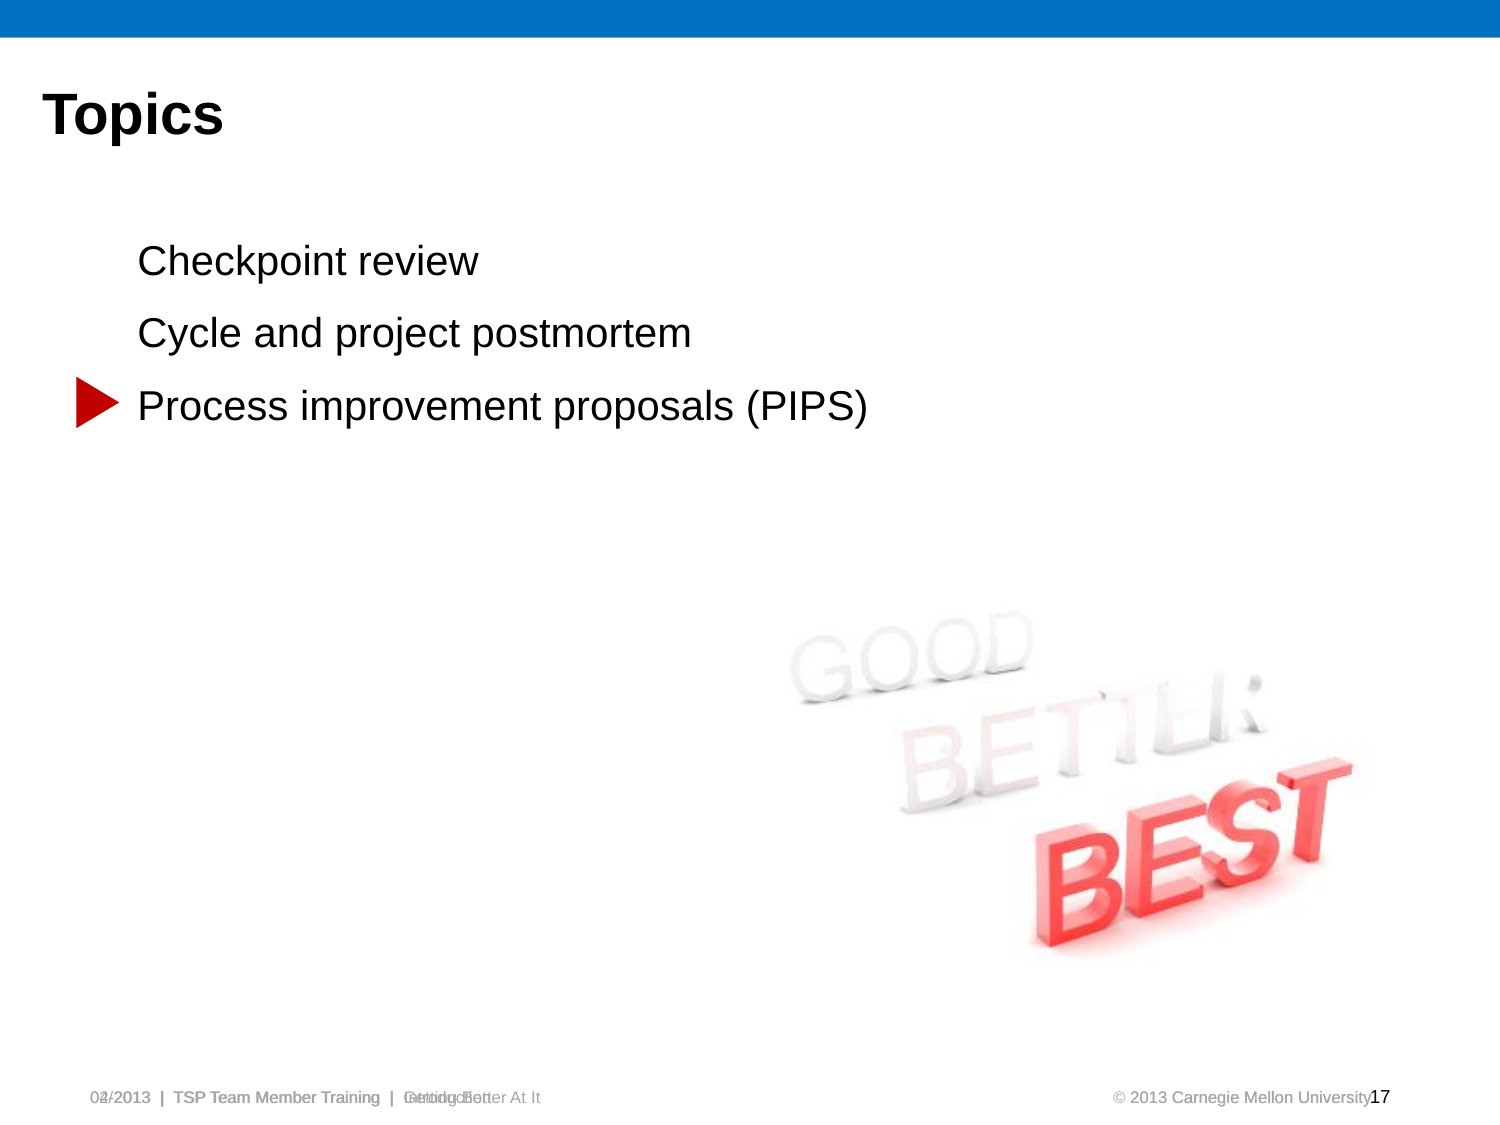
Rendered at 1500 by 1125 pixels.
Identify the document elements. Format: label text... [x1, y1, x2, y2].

list Checkpoint review Cycle and project postmortem Process improvement proposals (PIPS) [137, 237, 1276, 1001]
picture [749, 576, 1388, 1001]
text_box [76, 376, 120, 429]
title Topics [41, 89, 1438, 147]
